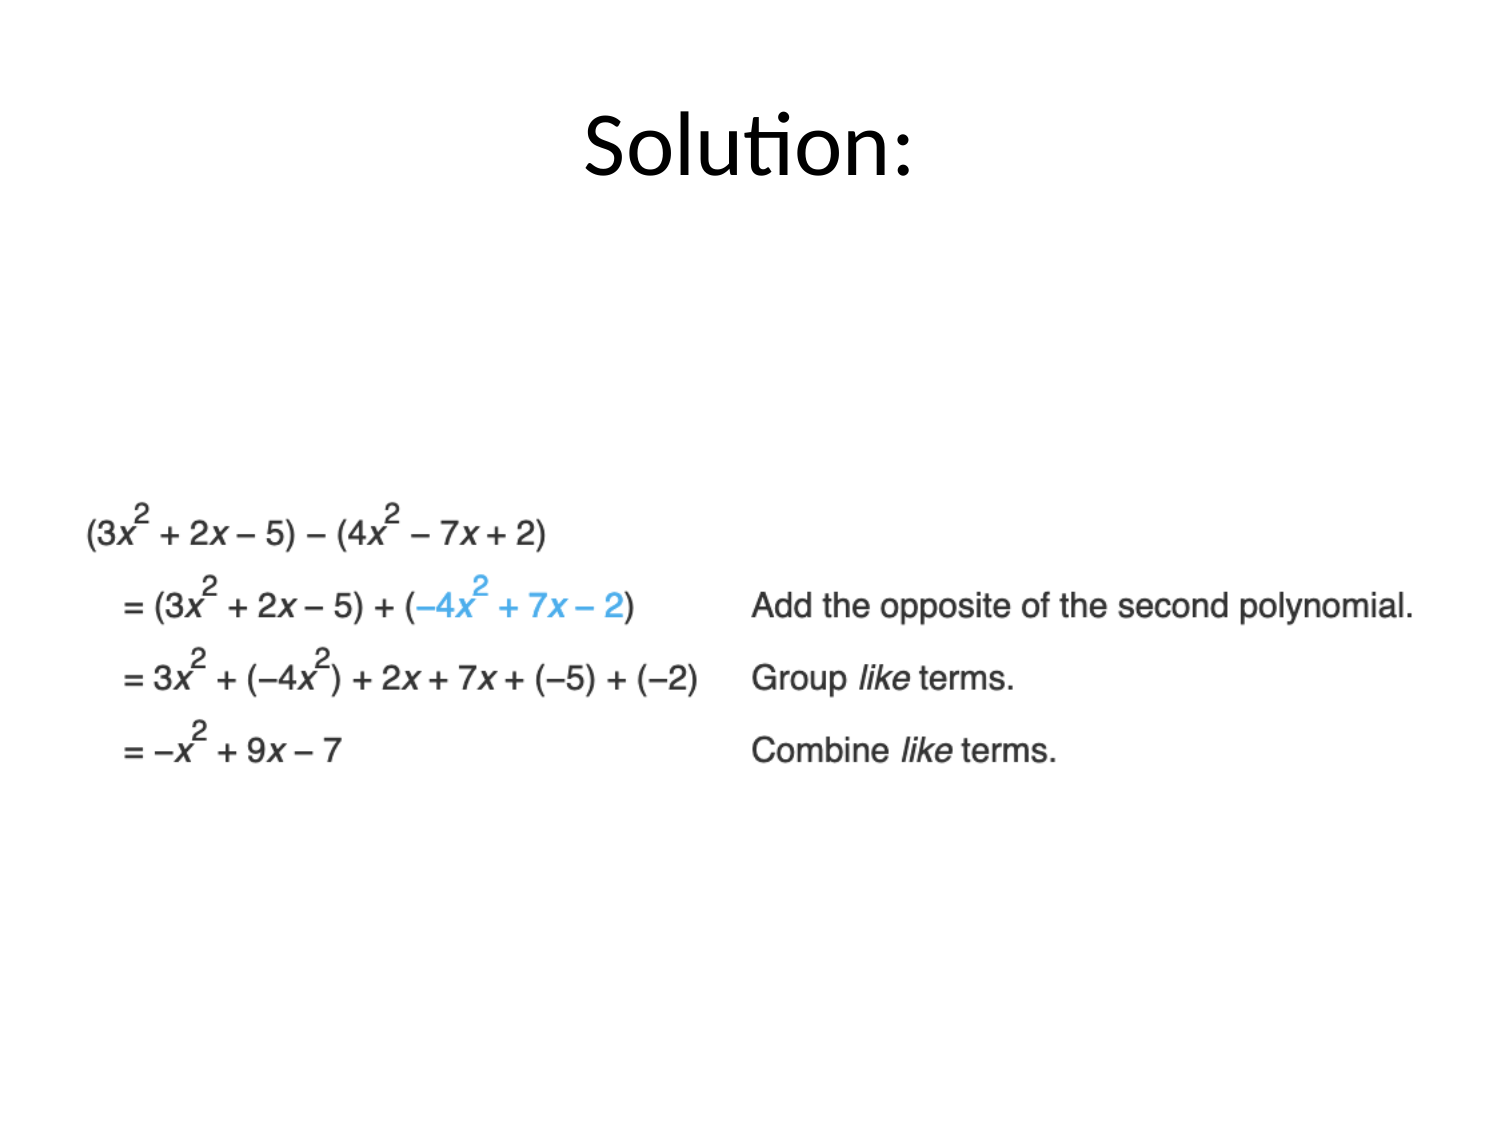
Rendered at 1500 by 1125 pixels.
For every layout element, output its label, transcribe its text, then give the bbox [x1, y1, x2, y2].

title Solution: [75, 45, 1425, 233]
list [74, 262, 1426, 1006]
